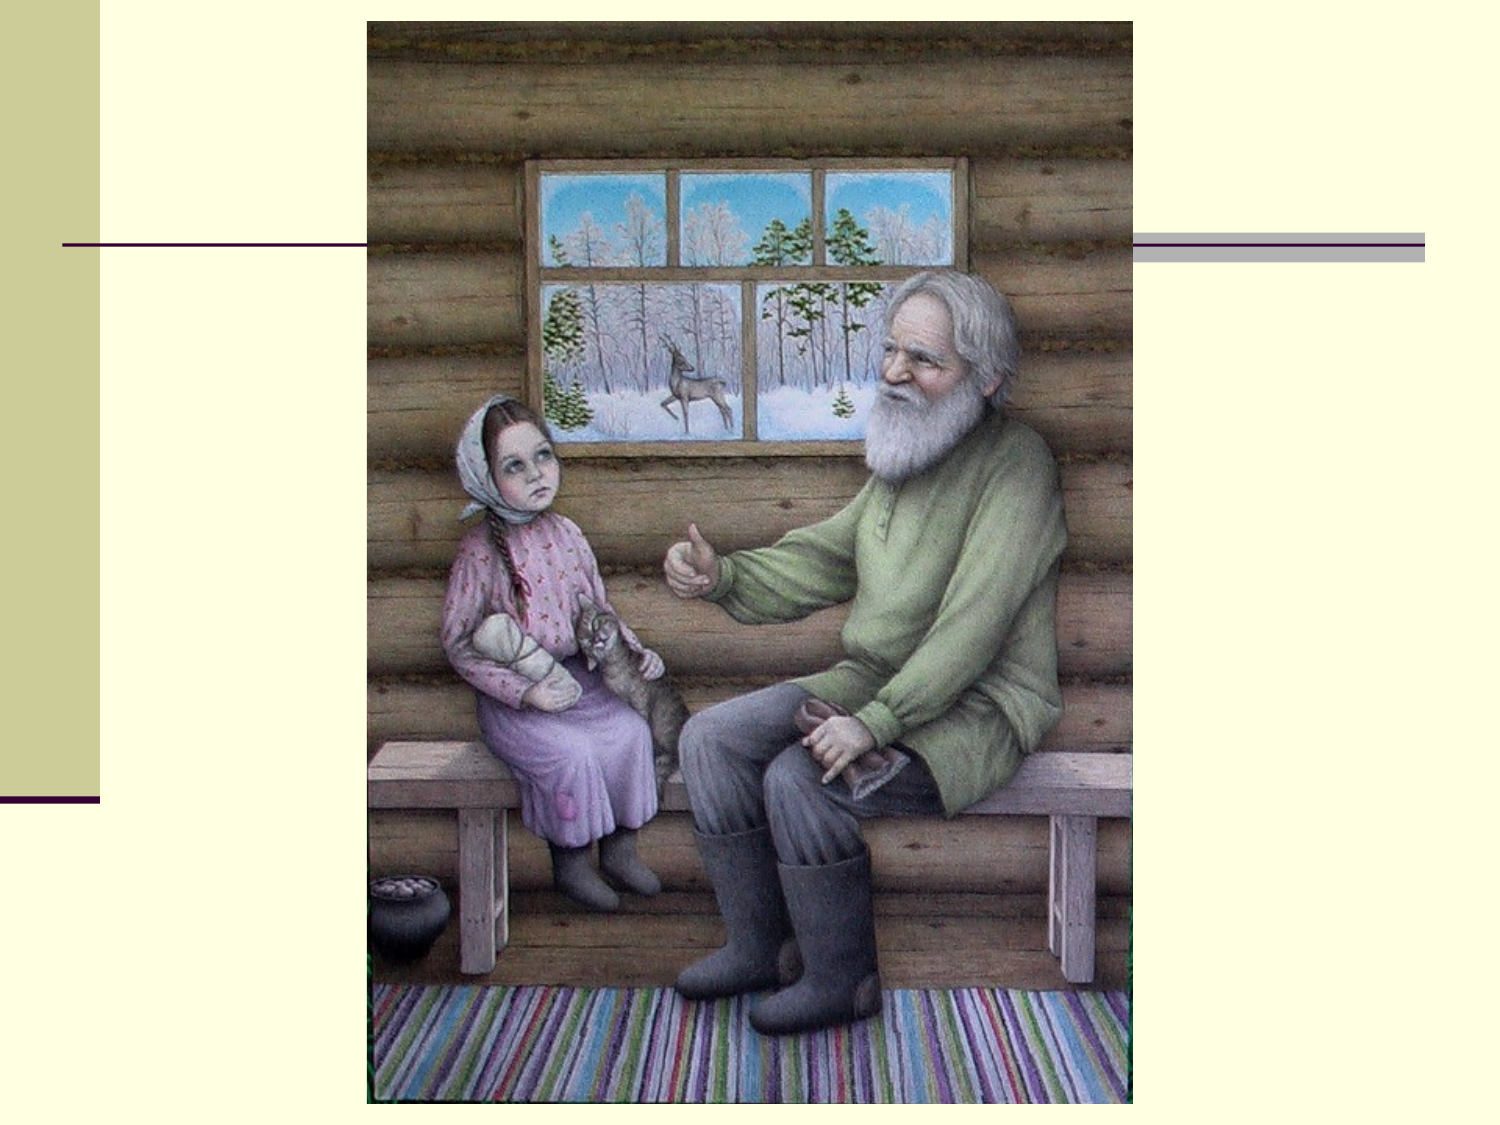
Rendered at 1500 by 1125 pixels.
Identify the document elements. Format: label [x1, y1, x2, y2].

picture [366, 21, 1134, 1104]
